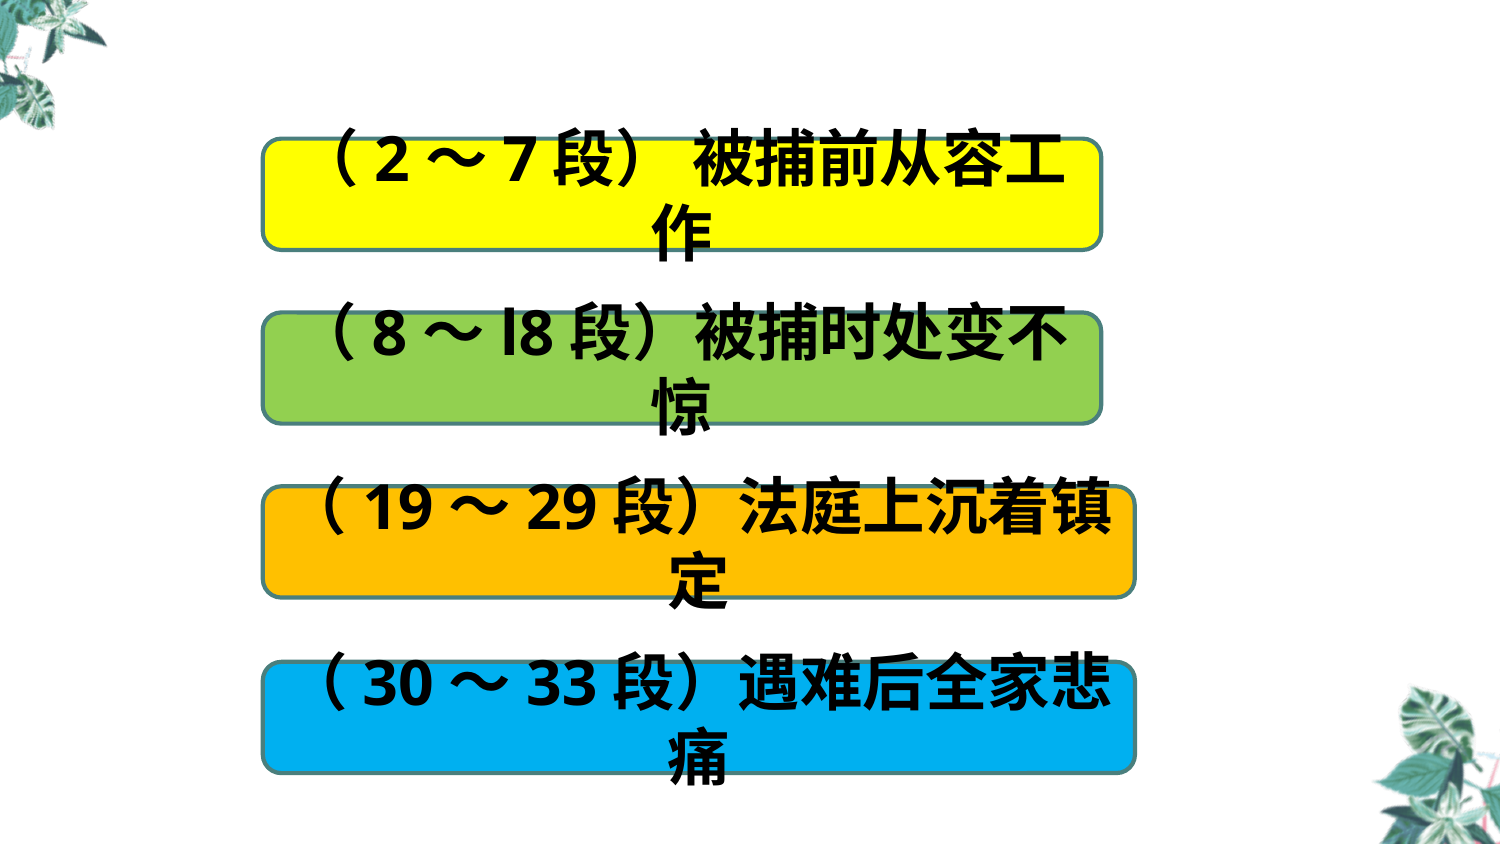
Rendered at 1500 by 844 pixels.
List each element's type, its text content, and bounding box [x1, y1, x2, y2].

text_box （19～29段）法庭上沉着镇定 [260, 484, 1137, 600]
picture [0, 0, 148, 167]
text_box （30～33段）遇难后全家悲痛 [260, 659, 1138, 776]
text_box （2～7段） 被捕前从容工作 [260, 136, 1104, 253]
text_box （8～l8段）被捕时处变不惊 [260, 310, 1104, 426]
picture [1294, 595, 1500, 844]
